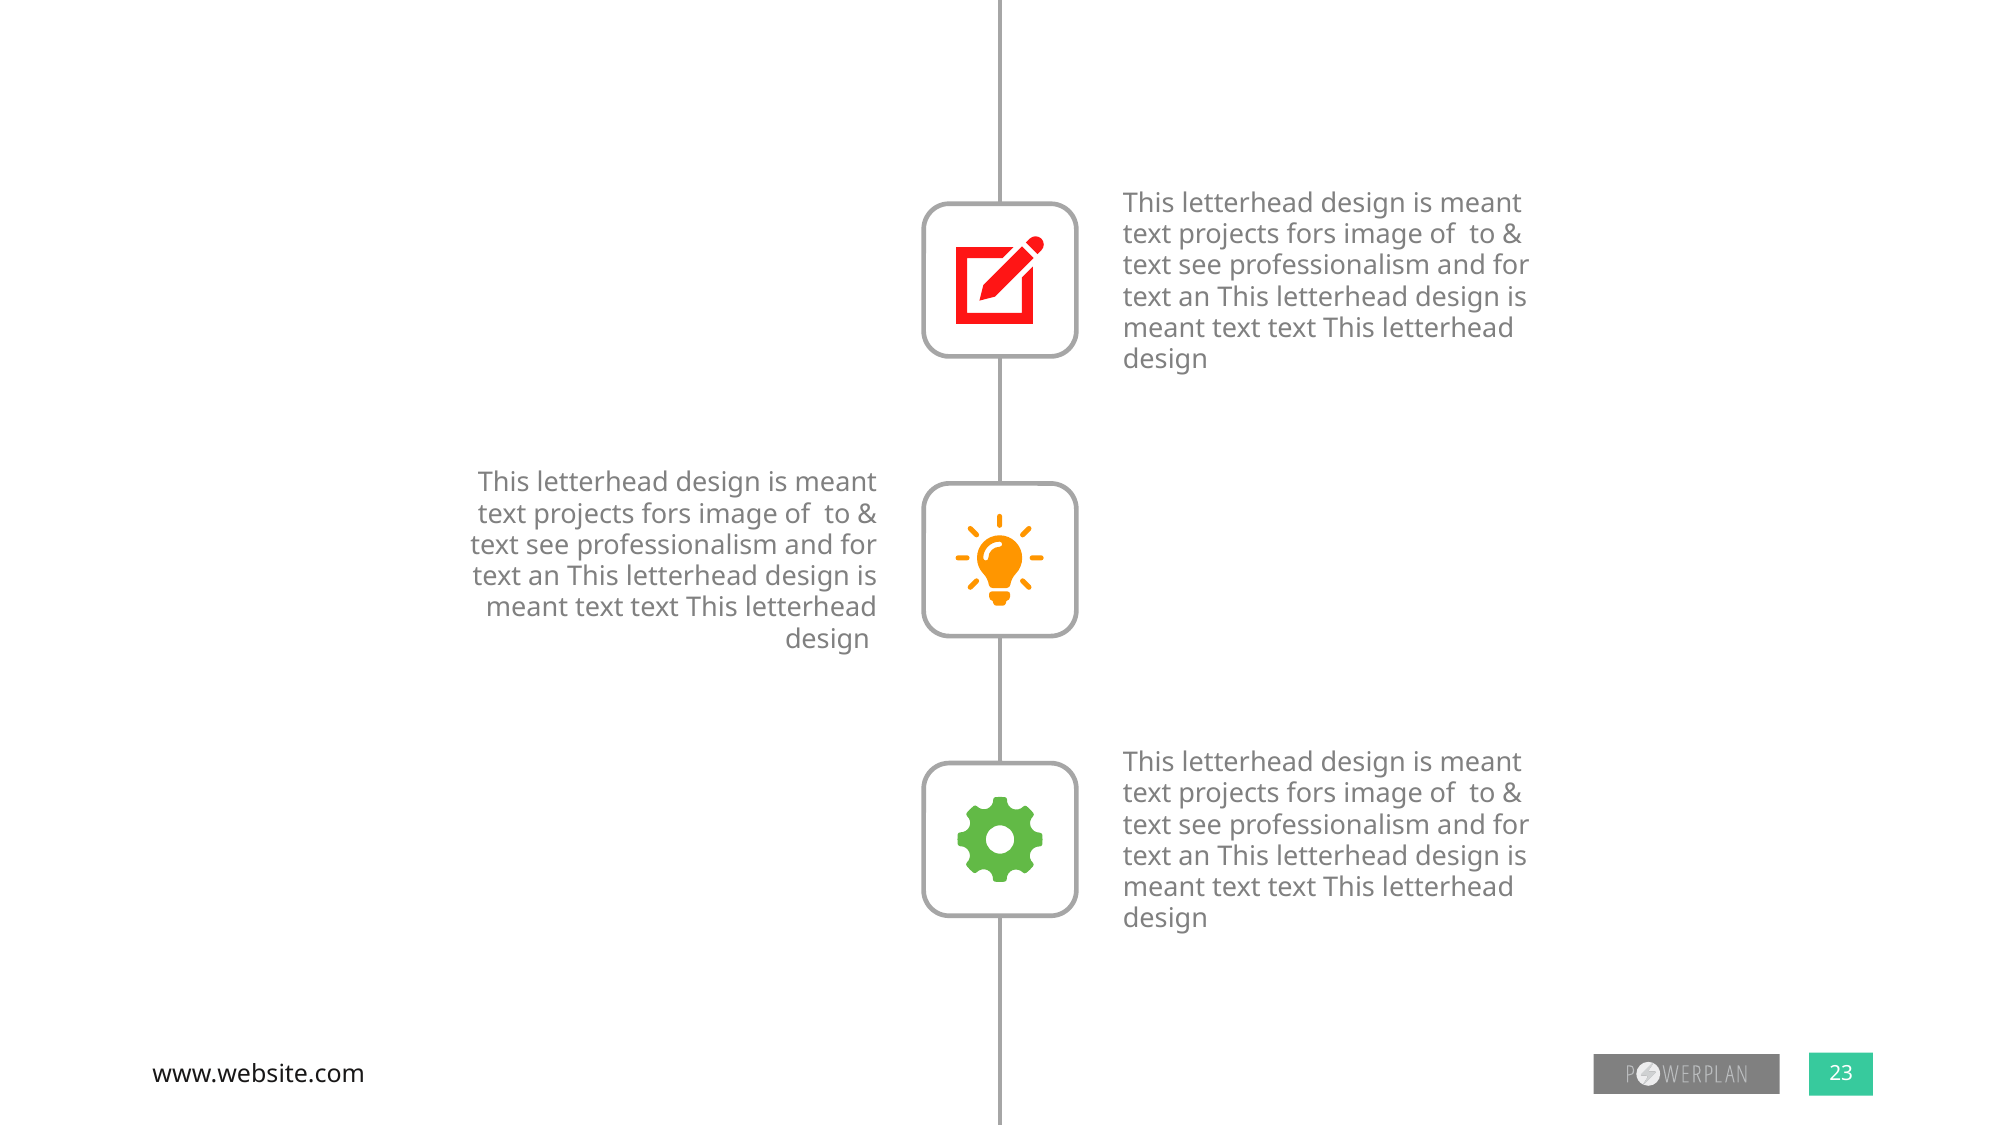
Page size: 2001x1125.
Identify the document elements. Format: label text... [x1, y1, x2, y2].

text_box [989, 591, 1000, 606]
text_box [1001, 266, 1033, 324]
text_box [1029, 555, 1044, 561]
text_box [977, 535, 1000, 589]
text_box [967, 578, 980, 590]
text_box [1020, 578, 1032, 590]
text_box [967, 525, 980, 538]
text_box This letterhead design is meant text projects fors image of to & text see professionalism and for text an This letterhead design is meant text text This letterhead design [1122, 203, 1544, 357]
text_box [1025, 236, 1044, 255]
text_box [1001, 796, 1043, 882]
slide_number 23 [1809, 1052, 1873, 1096]
text_box [1001, 535, 1023, 589]
text_box This letterhead design is meant text projects fors image of to & text see professionalism and for text an This letterhead design is meant text text This letterhead design [455, 483, 877, 637]
text_box [922, 482, 1000, 638]
text_box [956, 247, 1000, 324]
slide_number www.website.com [137, 1042, 391, 1103]
text_box [957, 796, 1000, 882]
text_box [1001, 591, 1011, 606]
text_box [1001, 246, 1034, 291]
text_box [955, 555, 970, 561]
text_box [1001, 202, 1078, 358]
text_box [922, 762, 1000, 917]
text_box [922, 202, 1000, 358]
text_box This letterhead design is meant text projects fors image of to & text see professionalism and for text an This letterhead design is meant text text This letterhead design [1122, 763, 1544, 916]
text_box [1001, 482, 1078, 638]
text_box [1001, 762, 1078, 917]
text_box [1020, 525, 1032, 538]
